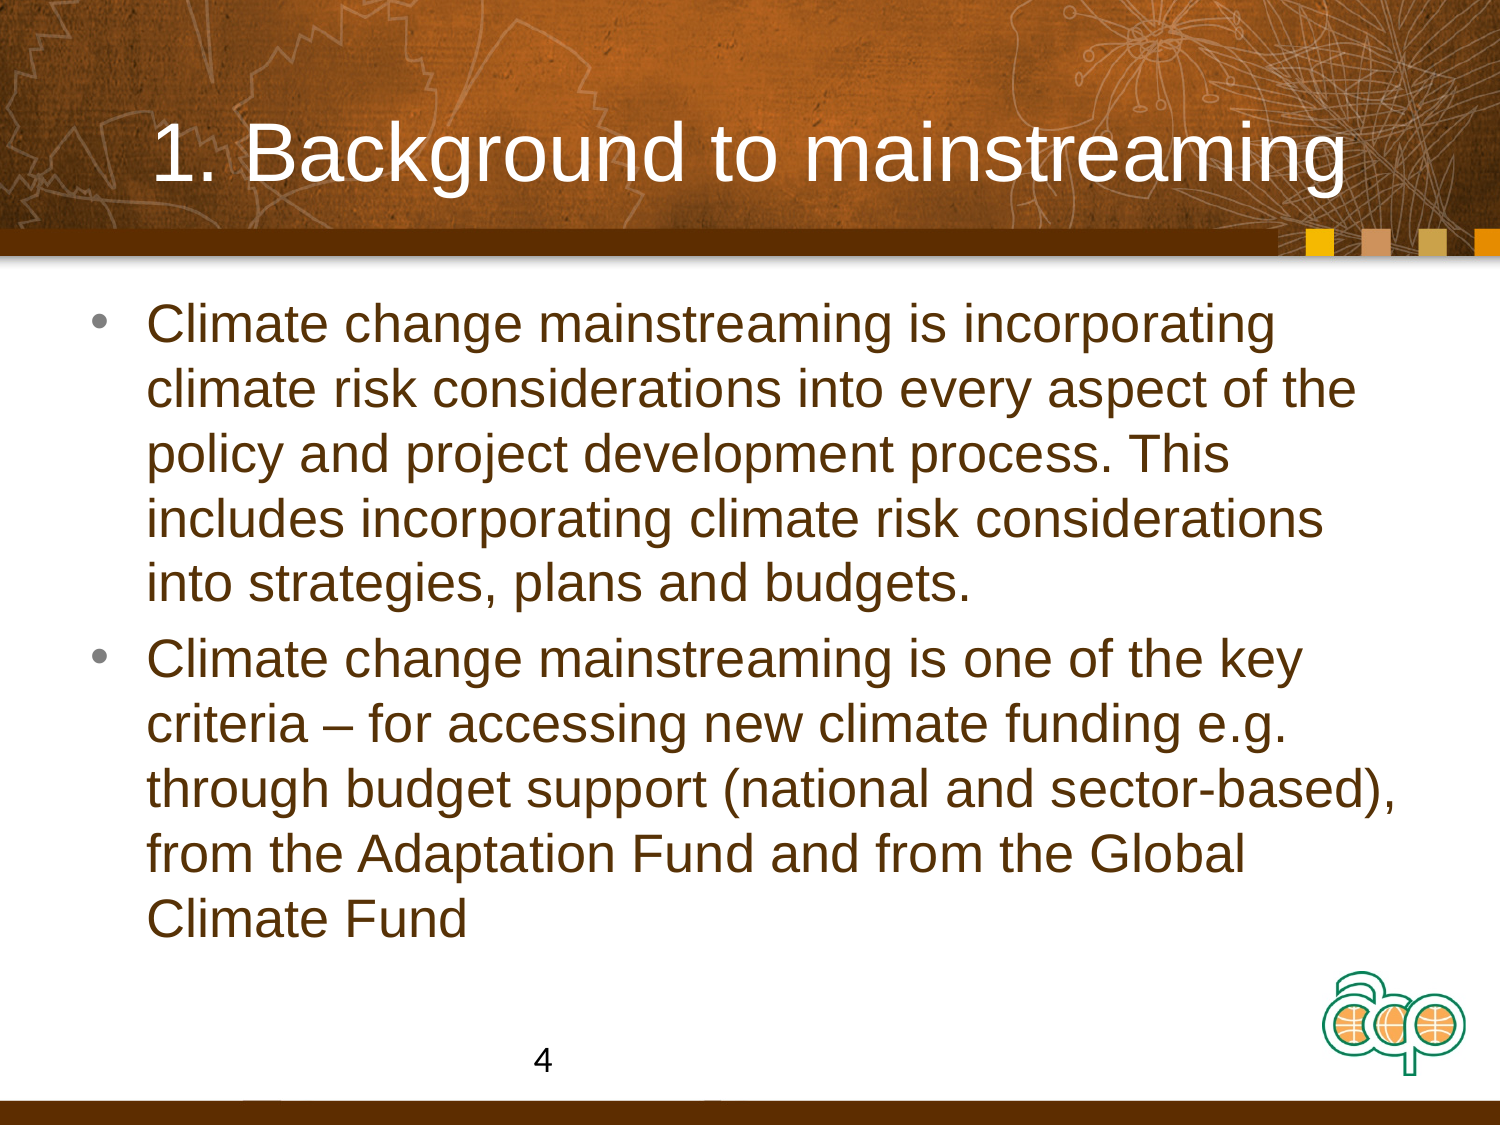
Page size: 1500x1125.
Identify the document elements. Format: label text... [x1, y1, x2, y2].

picture [0, 0, 1500, 1125]
list Climate change mainstreaming is incorporating climate risk considerations into every aspect of the policy and project development process. This includes incorporating climate risk considerations into strategies, plans and budgets. Climate change mainstreaming is one of the key criteria – for accessing new climate funding e.g. through budget support (national and sector-based), from the Adaptation Fund and from the Global Climate Fund [74, 280, 1426, 936]
slide_number 4 [518, 1027, 869, 1071]
title 1. Background to mainstreaming [74, 62, 1426, 234]
